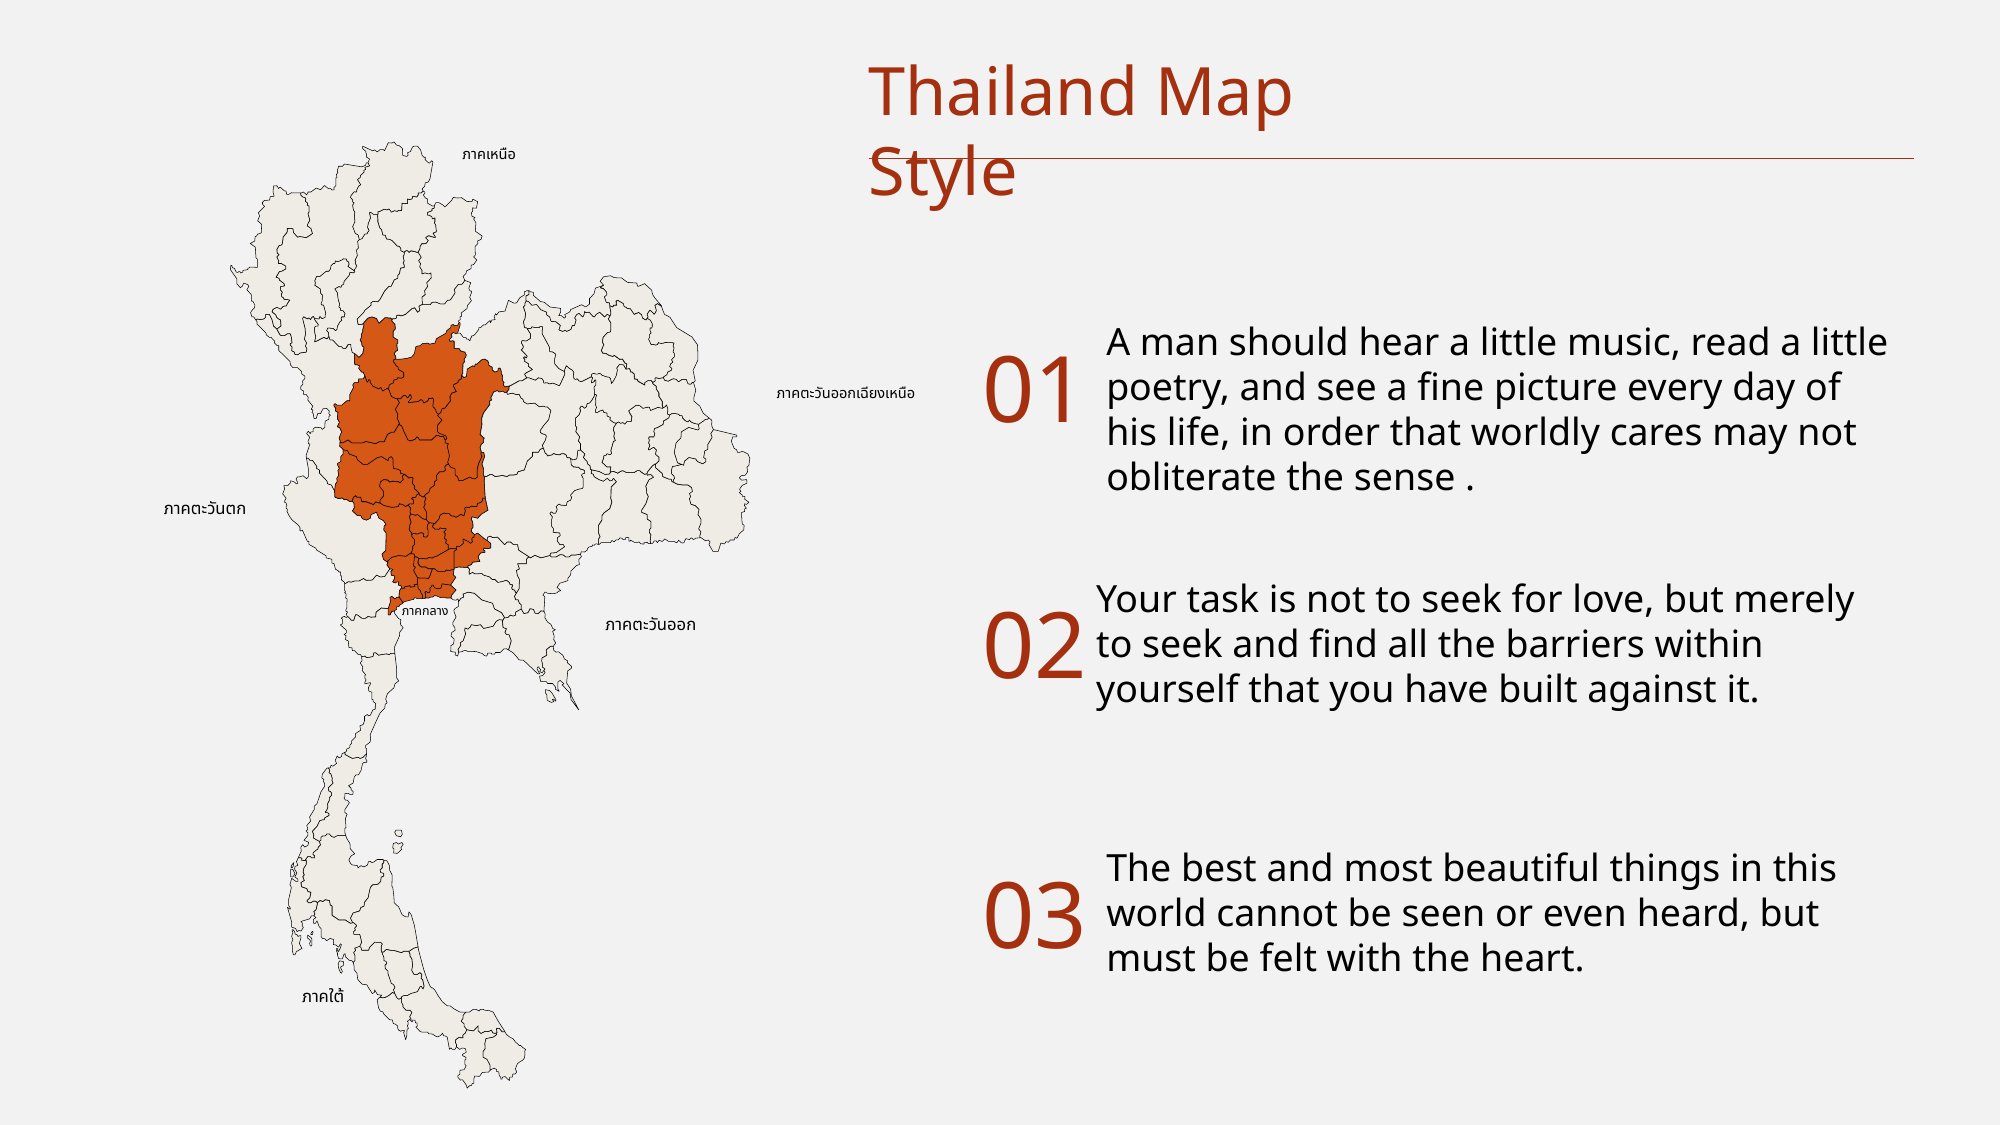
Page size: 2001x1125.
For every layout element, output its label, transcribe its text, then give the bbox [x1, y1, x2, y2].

text_box Your task is not to seek for love, but merely to seek and find all the barriers within yourself that you have built against it. [1081, 567, 1904, 717]
text_box Thailand Map Style [853, 41, 1443, 158]
text_box A man should hear a little music, read a little poetry, and see a fine picture every day of his life, in order that worldly cares may not obliterate the sense . [1091, 310, 1914, 506]
text_box The best and most beautiful things in this world cannot be seen or even heard, but must be felt with the heart. [1091, 836, 1914, 987]
text_box 01 [967, 322, 1107, 448]
text_box 03 [967, 849, 1107, 974]
text_box 02 [967, 579, 1107, 705]
text_box Thailand Map Style [939, 159, 1443, 216]
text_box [144, 137, 939, 1089]
